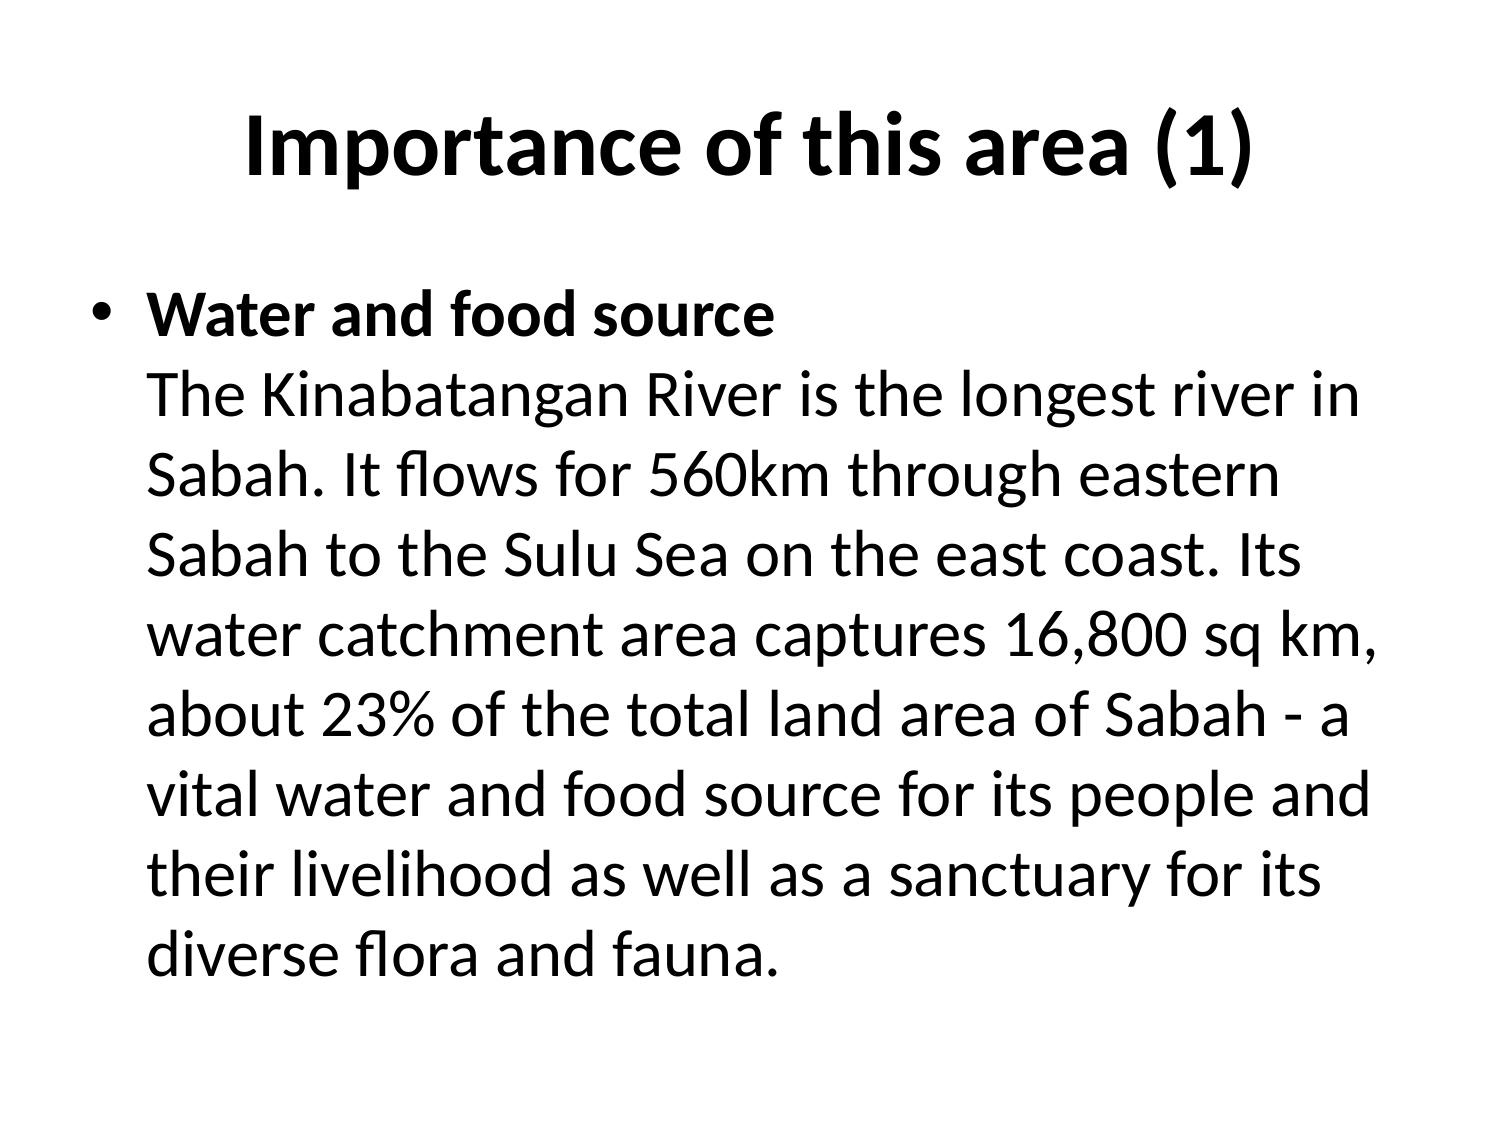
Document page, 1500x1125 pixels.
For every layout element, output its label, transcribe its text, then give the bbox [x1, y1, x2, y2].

list Water and food source The Kinabatangan River is the longest river in Sabah. It flows for 560km through eastern Sabah to the Sulu Sea on the east coast. Its water catchment area captures 16,800 sq km, about 23% of the total land area of Sabah - a vital water and food source for its people and their livelihood as well as a sanctuary for its diverse flora and fauna. [75, 262, 1425, 1005]
title Importance of this area (1) [75, 45, 1425, 233]
